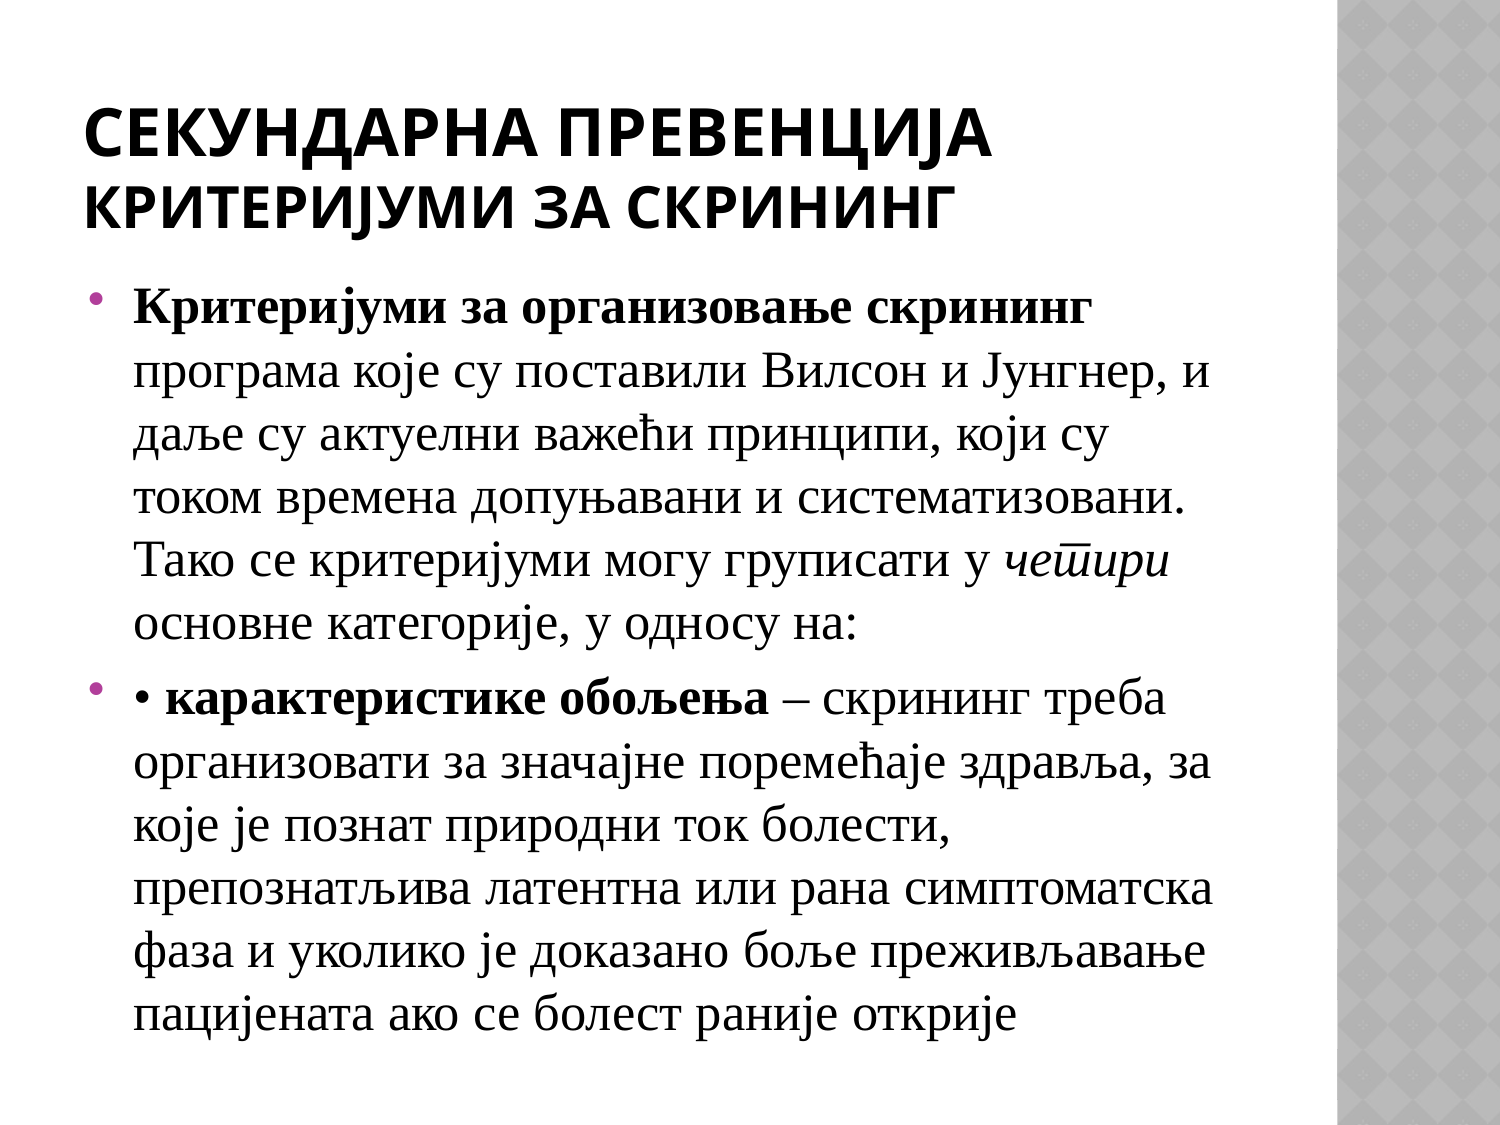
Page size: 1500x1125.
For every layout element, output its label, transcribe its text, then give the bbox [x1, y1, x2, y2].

list Критеријуми за организовање скрининг програма које су поставили Вилсон и Јунгнер, и даље су актуелни важећи принципи, који су током времена допуњавани и систематизовани. Тако се критеријуми могу груписати у четири основне категорије, у односу на: • карактеристике обољења – скрининг треба организовати за значајне поремећаје здравља, за које је познат природни ток болести, препознатљива латентна или рана симптоматска фаза и уколико је доказано боље преживљавање пацијената ако се болест раније открије [75, 264, 1263, 1059]
title Секундарна превенција критеријуми за скрининг [75, 52, 1263, 240]
